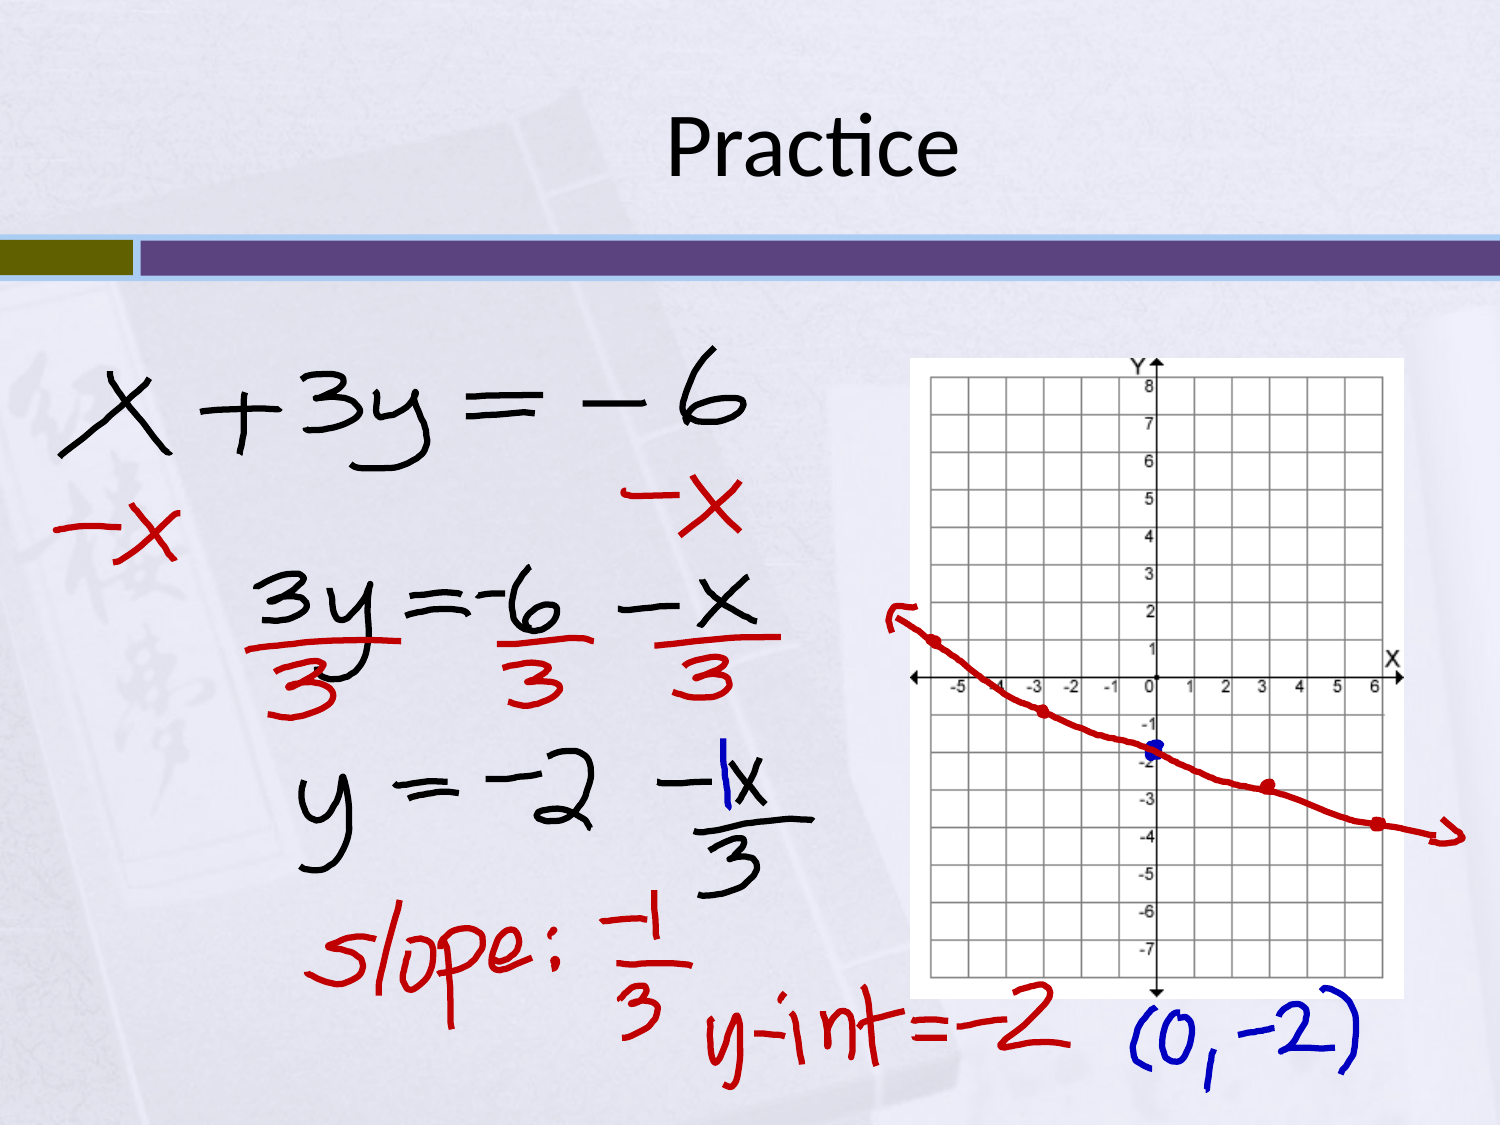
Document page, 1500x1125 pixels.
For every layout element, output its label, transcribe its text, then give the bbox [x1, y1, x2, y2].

text_box [58, 377, 151, 458]
text_box [409, 591, 463, 598]
text_box [267, 659, 335, 719]
text_box [715, 505, 741, 533]
text_box [155, 534, 176, 562]
text_box [618, 984, 659, 1039]
text_box [736, 757, 761, 804]
text_box [437, 927, 484, 976]
text_box [465, 411, 535, 418]
text_box [401, 937, 435, 991]
text_box [465, 394, 544, 398]
text_box [672, 655, 731, 699]
text_box [405, 607, 470, 617]
text_box [691, 474, 715, 505]
text_box [109, 371, 129, 400]
text_box [496, 636, 594, 646]
text_box [549, 928, 556, 938]
text_box [903, 620, 910, 628]
text_box [349, 390, 429, 470]
text_box [754, 1032, 786, 1038]
text_box [617, 604, 680, 612]
text_box [654, 635, 781, 647]
text_box [790, 1011, 804, 1065]
text_box [678, 480, 741, 537]
text_box [616, 962, 693, 967]
text_box [681, 346, 745, 425]
text_box [861, 985, 871, 1019]
text_box [911, 1018, 949, 1022]
text_box [999, 1000, 1071, 1049]
text_box [956, 1018, 1008, 1028]
text_box [502, 661, 562, 707]
text_box [1428, 817, 1464, 845]
text_box [657, 780, 712, 785]
text_box [1131, 1006, 1158, 1070]
text_box [729, 761, 747, 785]
text_box [600, 917, 648, 924]
text_box [299, 775, 351, 872]
text_box [1237, 1026, 1275, 1036]
text_box [1205, 1048, 1215, 1091]
text_box [551, 958, 559, 970]
text_box [779, 992, 786, 1003]
text_box [510, 565, 559, 633]
text_box [887, 604, 910, 633]
text_box [582, 401, 647, 405]
text_box [693, 817, 814, 834]
text_box [54, 524, 122, 532]
text_box [697, 837, 758, 897]
text_box [130, 502, 154, 533]
text_box [245, 407, 282, 411]
text_box [698, 575, 749, 628]
text_box [300, 372, 362, 432]
text_box [1161, 1011, 1194, 1063]
text_box [446, 973, 453, 1030]
text_box [317, 644, 369, 681]
text_box [407, 790, 459, 800]
text_box [749, 784, 767, 805]
text_box [199, 407, 242, 413]
text_box [653, 890, 659, 940]
text_box [869, 1024, 878, 1067]
text_box [485, 772, 543, 781]
text_box [722, 599, 758, 623]
text_box [244, 639, 402, 652]
text_box [112, 512, 181, 564]
text_box [708, 1014, 742, 1088]
text_box [535, 749, 592, 830]
text_box [1323, 1000, 1358, 1075]
title Practice [138, 46, 1489, 234]
text_box [822, 1009, 854, 1059]
text_box [377, 899, 401, 996]
text_box [490, 928, 533, 972]
text_box [1277, 1003, 1334, 1053]
text_box [476, 592, 506, 597]
text_box [321, 582, 372, 640]
text_box [622, 489, 680, 498]
text_box [255, 572, 308, 622]
text_box [238, 391, 247, 455]
text_box [126, 399, 172, 454]
text_box [393, 780, 448, 787]
text_box [1404, 822, 1433, 837]
text_box [306, 935, 377, 986]
text_box [722, 738, 730, 810]
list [910, 357, 1404, 1000]
text_box [701, 579, 724, 602]
text_box [857, 1010, 905, 1029]
